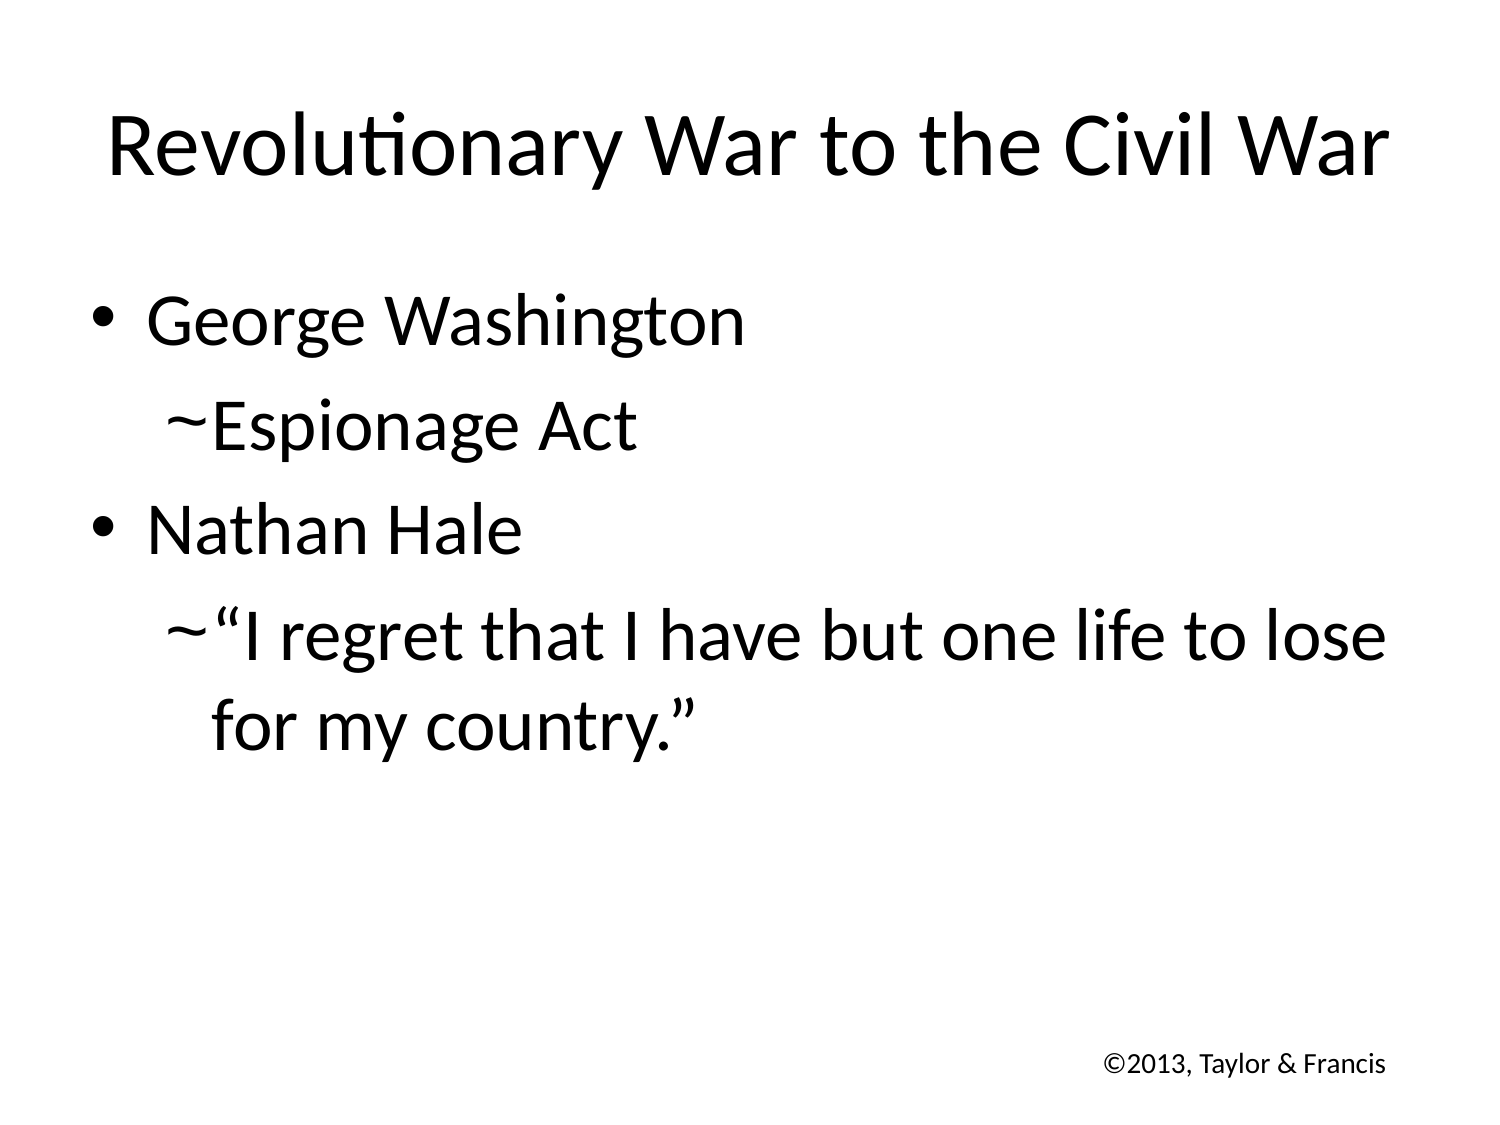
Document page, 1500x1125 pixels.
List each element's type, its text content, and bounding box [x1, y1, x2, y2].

title Revolutionary War to the Civil War [75, 45, 1425, 233]
list George Washington Espionage Act Nathan Hale “I regret that I have but one life to lose for my country.” [75, 262, 1425, 1005]
text_box ©2013, Taylor & Francis [1087, 1037, 1463, 1082]
